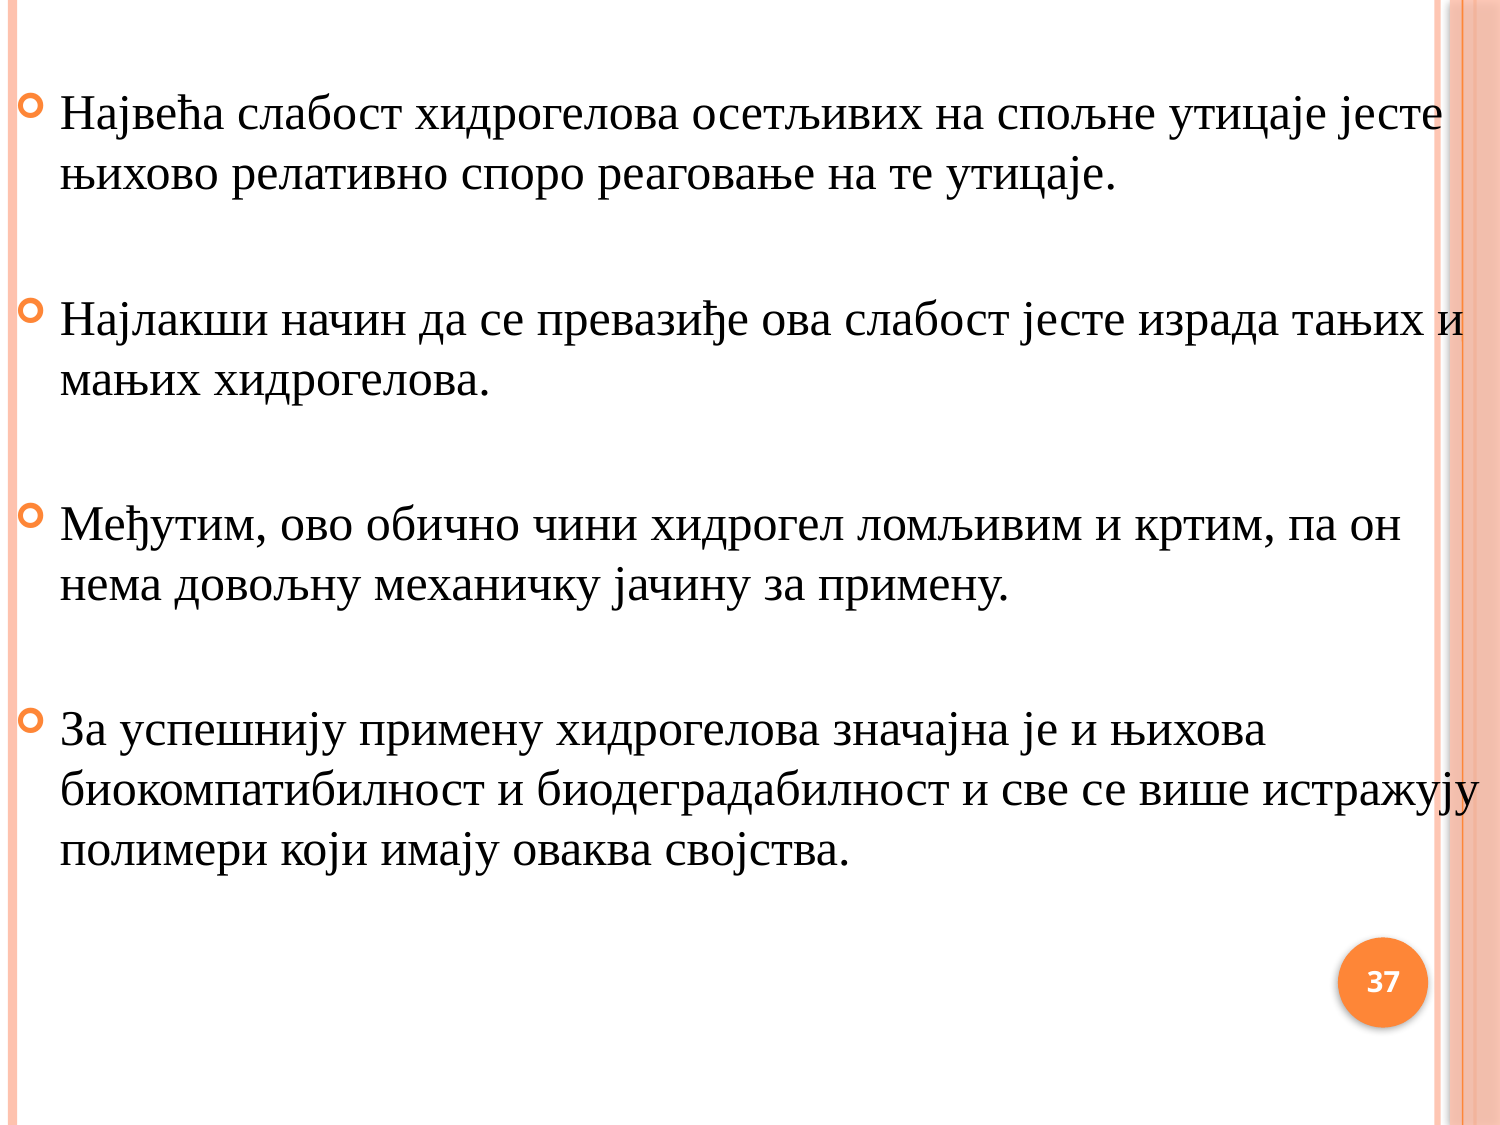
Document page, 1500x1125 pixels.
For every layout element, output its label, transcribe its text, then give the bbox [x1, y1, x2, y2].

list Највећа слабост хидрогелова осетљивих на спољне утицаје јесте њихово релативно споро реаговање на те утицаје. Најлакши начин да се превазиђе ова слабост јесте израда тањих и мањих хидрогелова. Међутим, ово обично чини хидрогел ломљивим и кртим, па он нема довољну механичку јачину за примену. За успешнију примену хидрогелова значајна је и њихова биокомпатибилност и биодеградабилност и све се више истражују полимери који имају оваква својства. [0, 0, 1500, 1125]
slide_number 37 [1333, 940, 1434, 1026]
